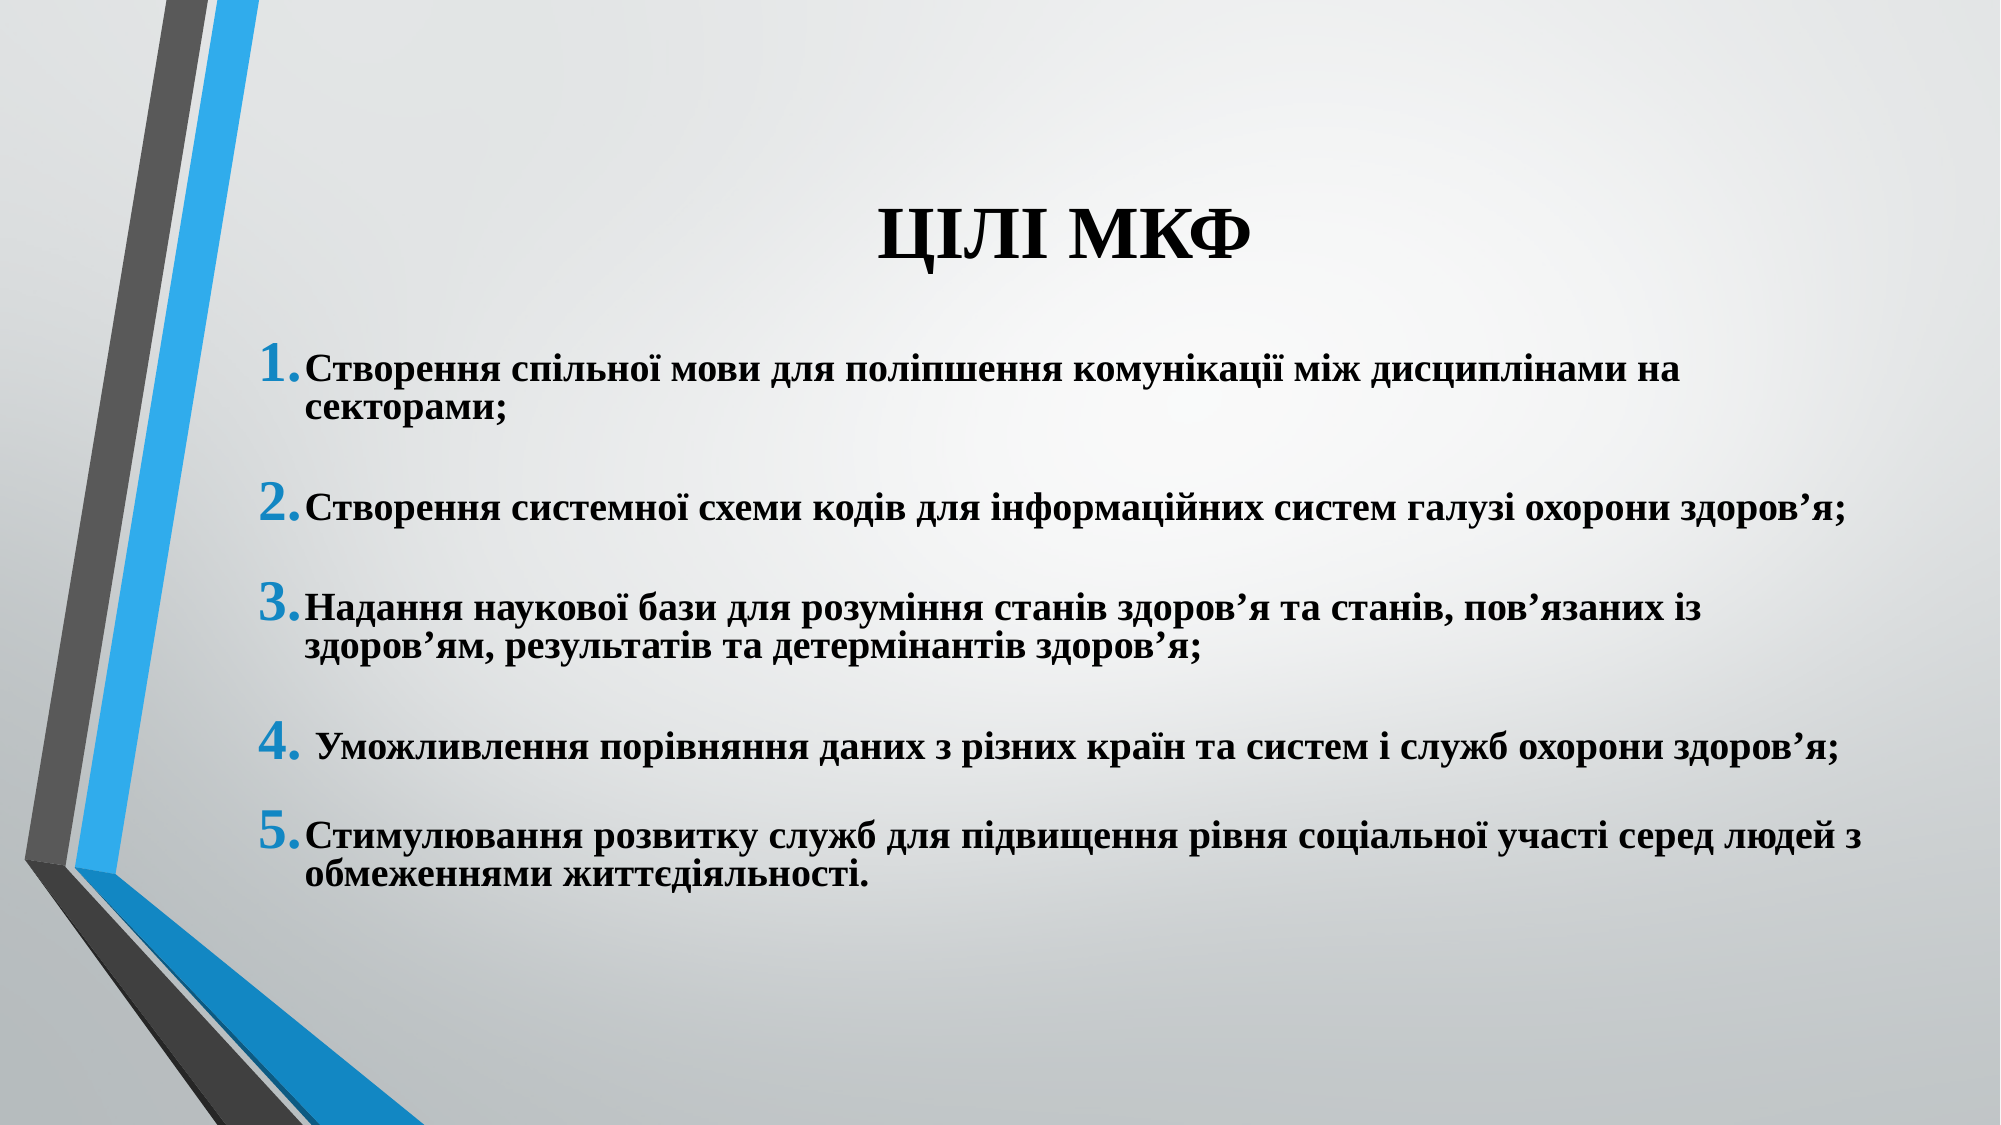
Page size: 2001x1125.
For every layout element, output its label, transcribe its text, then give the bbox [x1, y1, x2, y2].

list Створення спільної мови для поліпшення комунікації між дисциплінами на секторами; Створення системної схеми кодів для інформаційних систем галузі охорони здоров’я; Надання наукової бази для розуміння станів здоров’я та станів, пов’язаних із здоров’ям, результатів та детермінантів здоров’я; Уможливлення порівняння даних з різних країн та систем і служб охорони здоров’я; Стимулювання розвитку служб для підвищення рівня соціальної участі серед людей з обмеженнями життєдіяльності. [243, 321, 1887, 950]
title ЦІЛІ МКФ [243, 57, 1887, 321]
